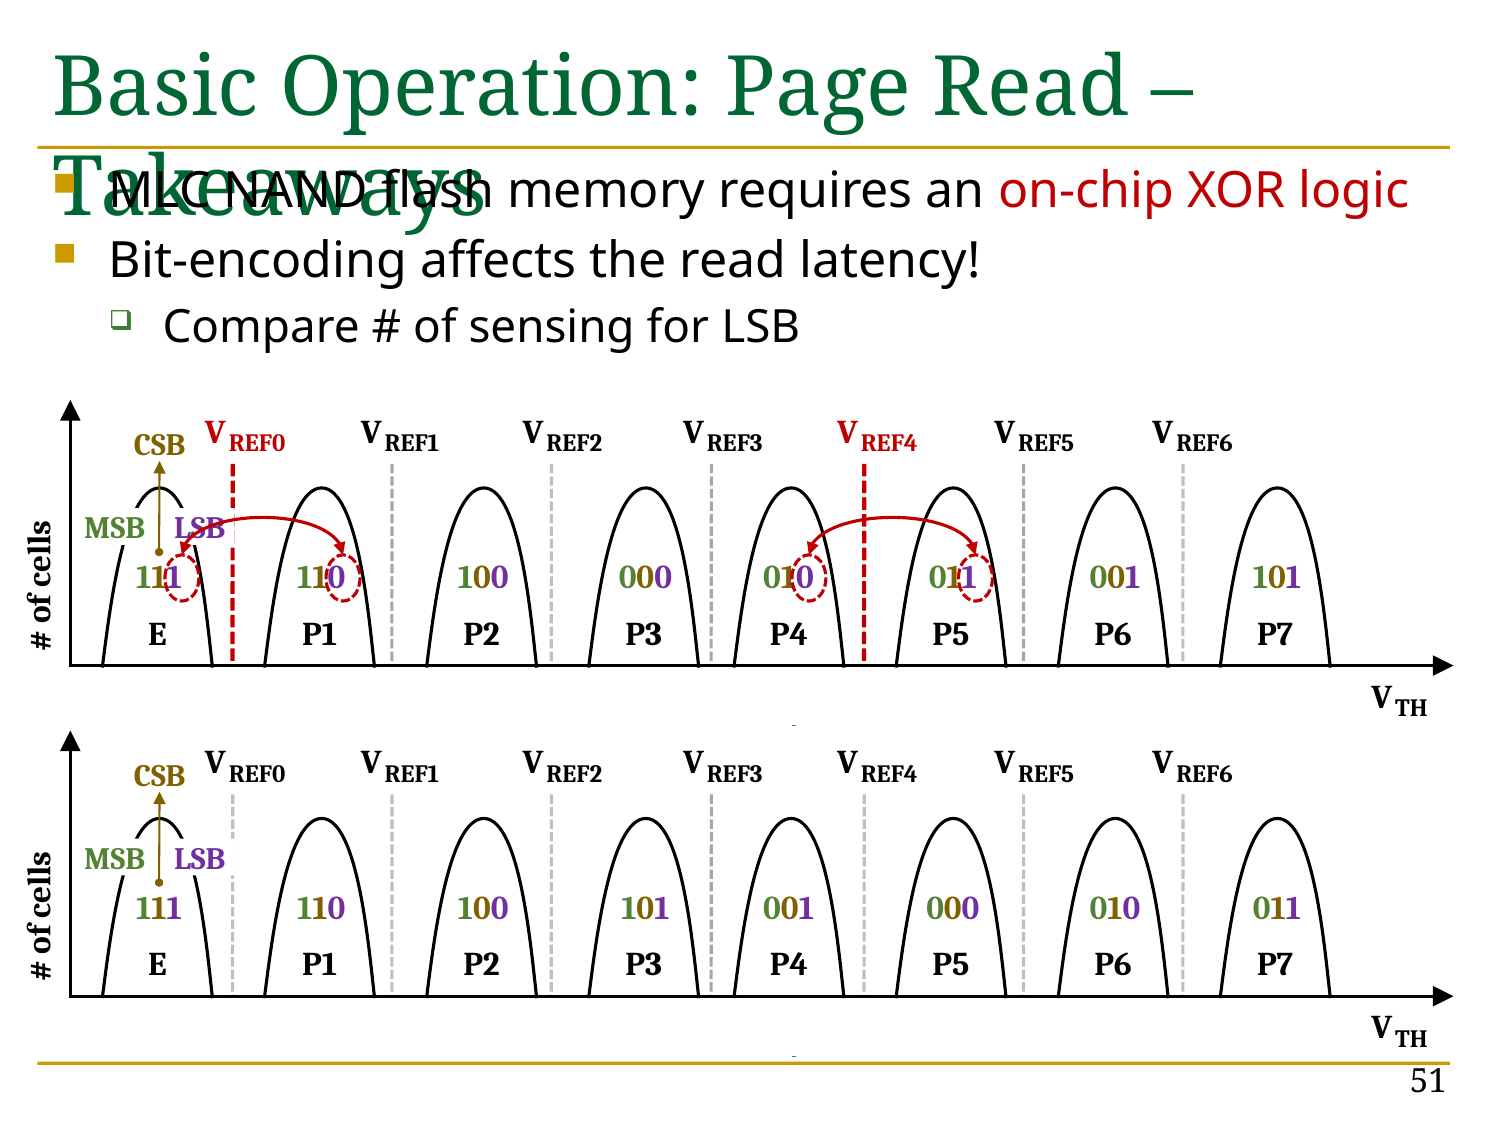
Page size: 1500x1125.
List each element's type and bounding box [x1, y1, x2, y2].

list [37, 149, 1450, 399]
list [37, 1059, 1450, 1063]
text_box [16, 399, 1474, 1059]
title [37, 24, 1450, 149]
slide_number [1111, 1059, 1462, 1112]
